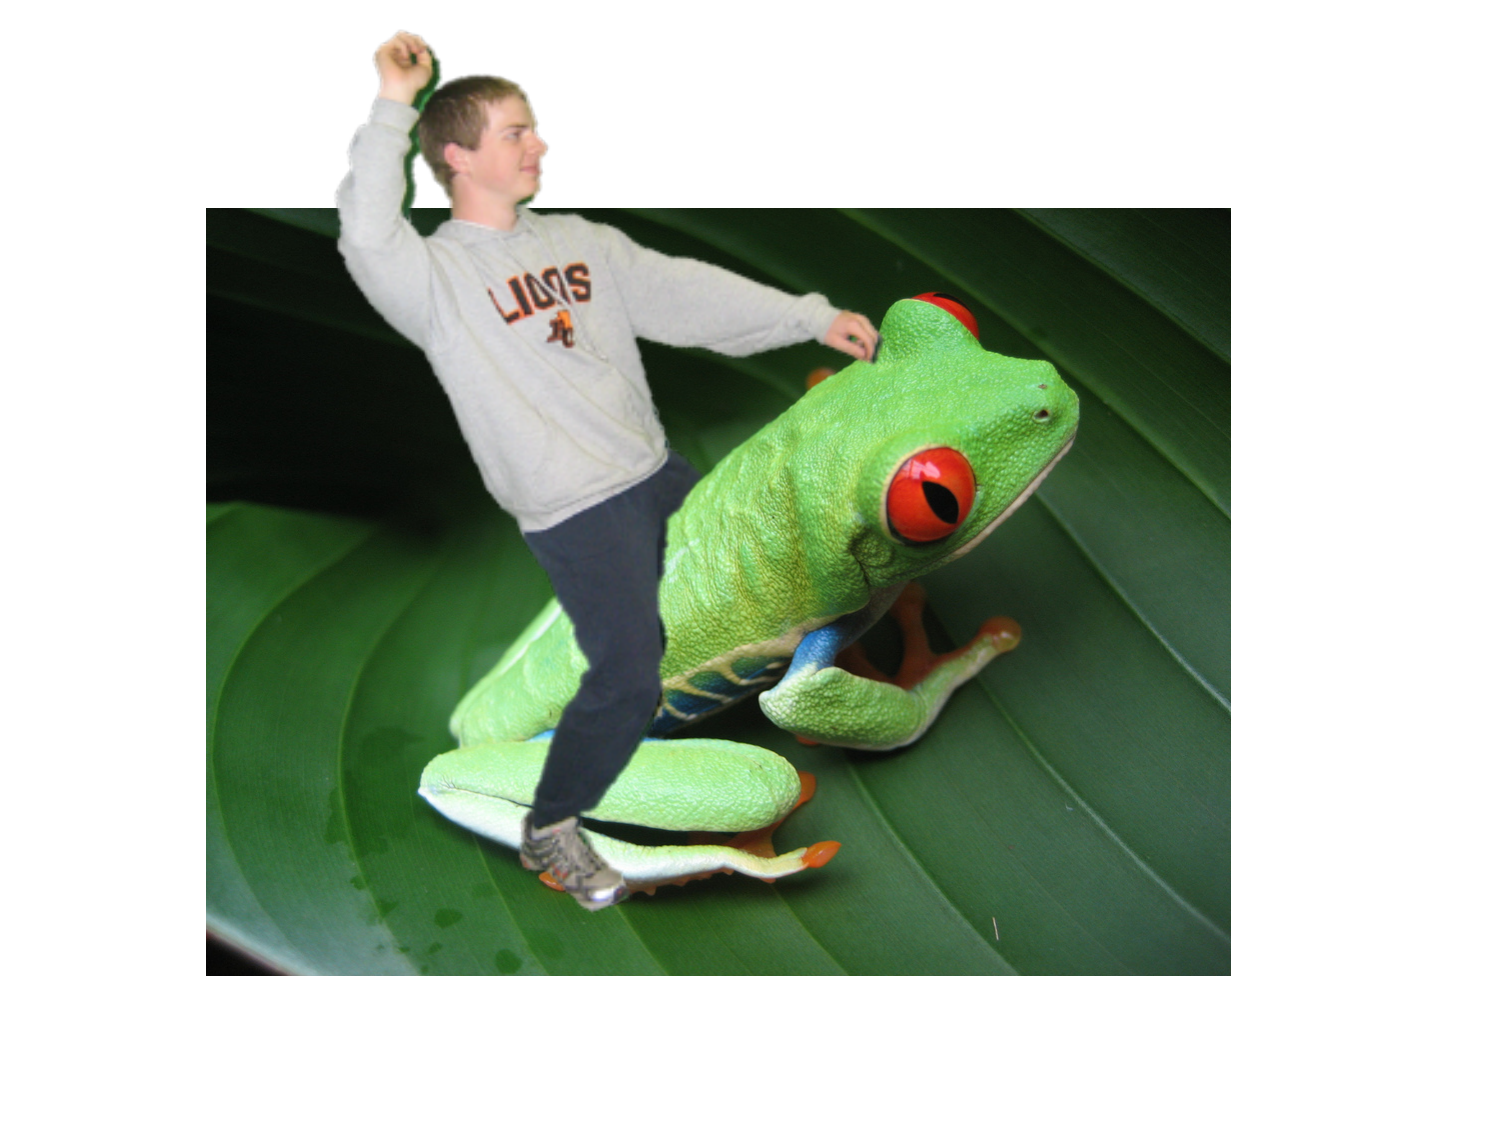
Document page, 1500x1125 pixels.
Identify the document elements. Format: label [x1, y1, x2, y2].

picture [69, 0, 1231, 1034]
